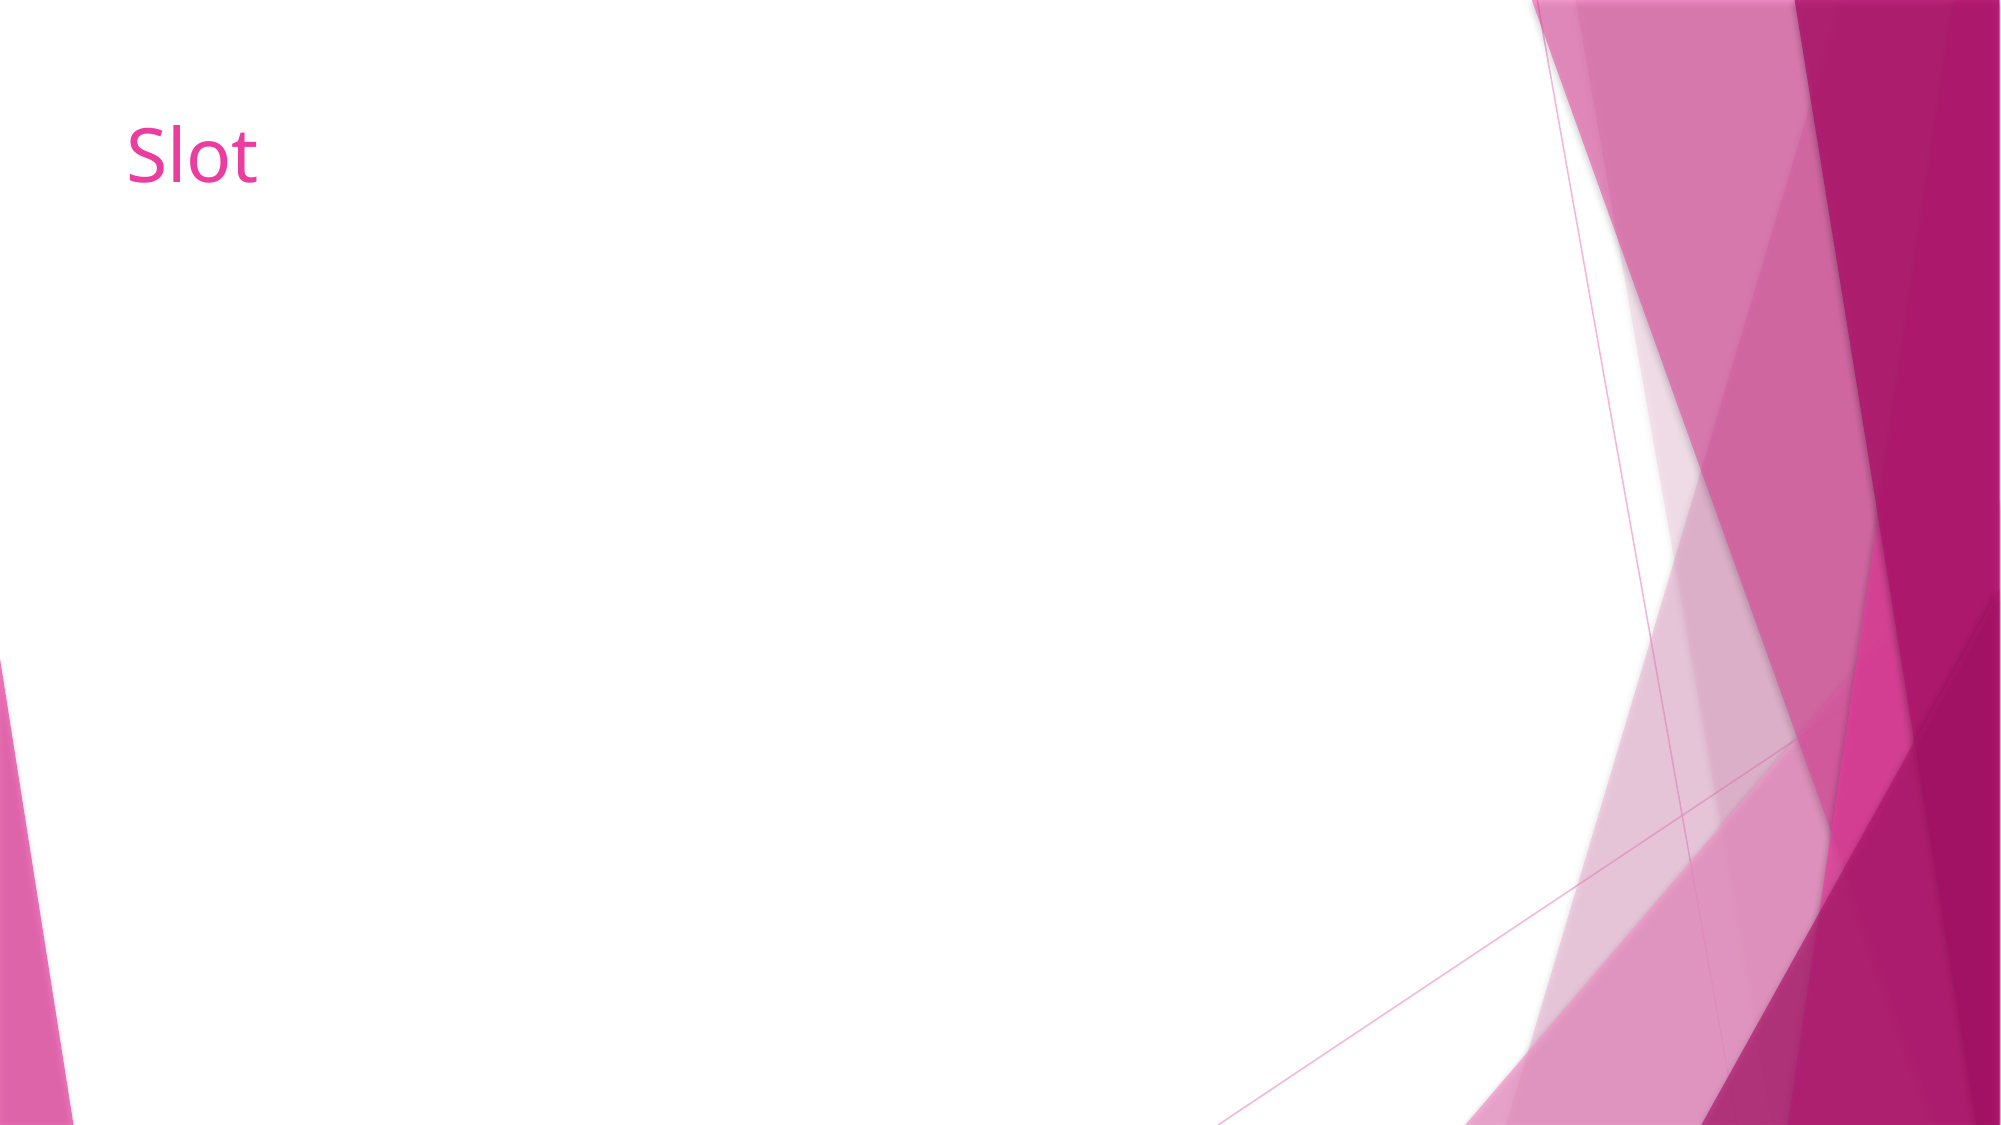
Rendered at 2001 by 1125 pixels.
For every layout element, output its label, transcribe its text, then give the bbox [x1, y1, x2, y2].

title Slot [111, 99, 1522, 317]
